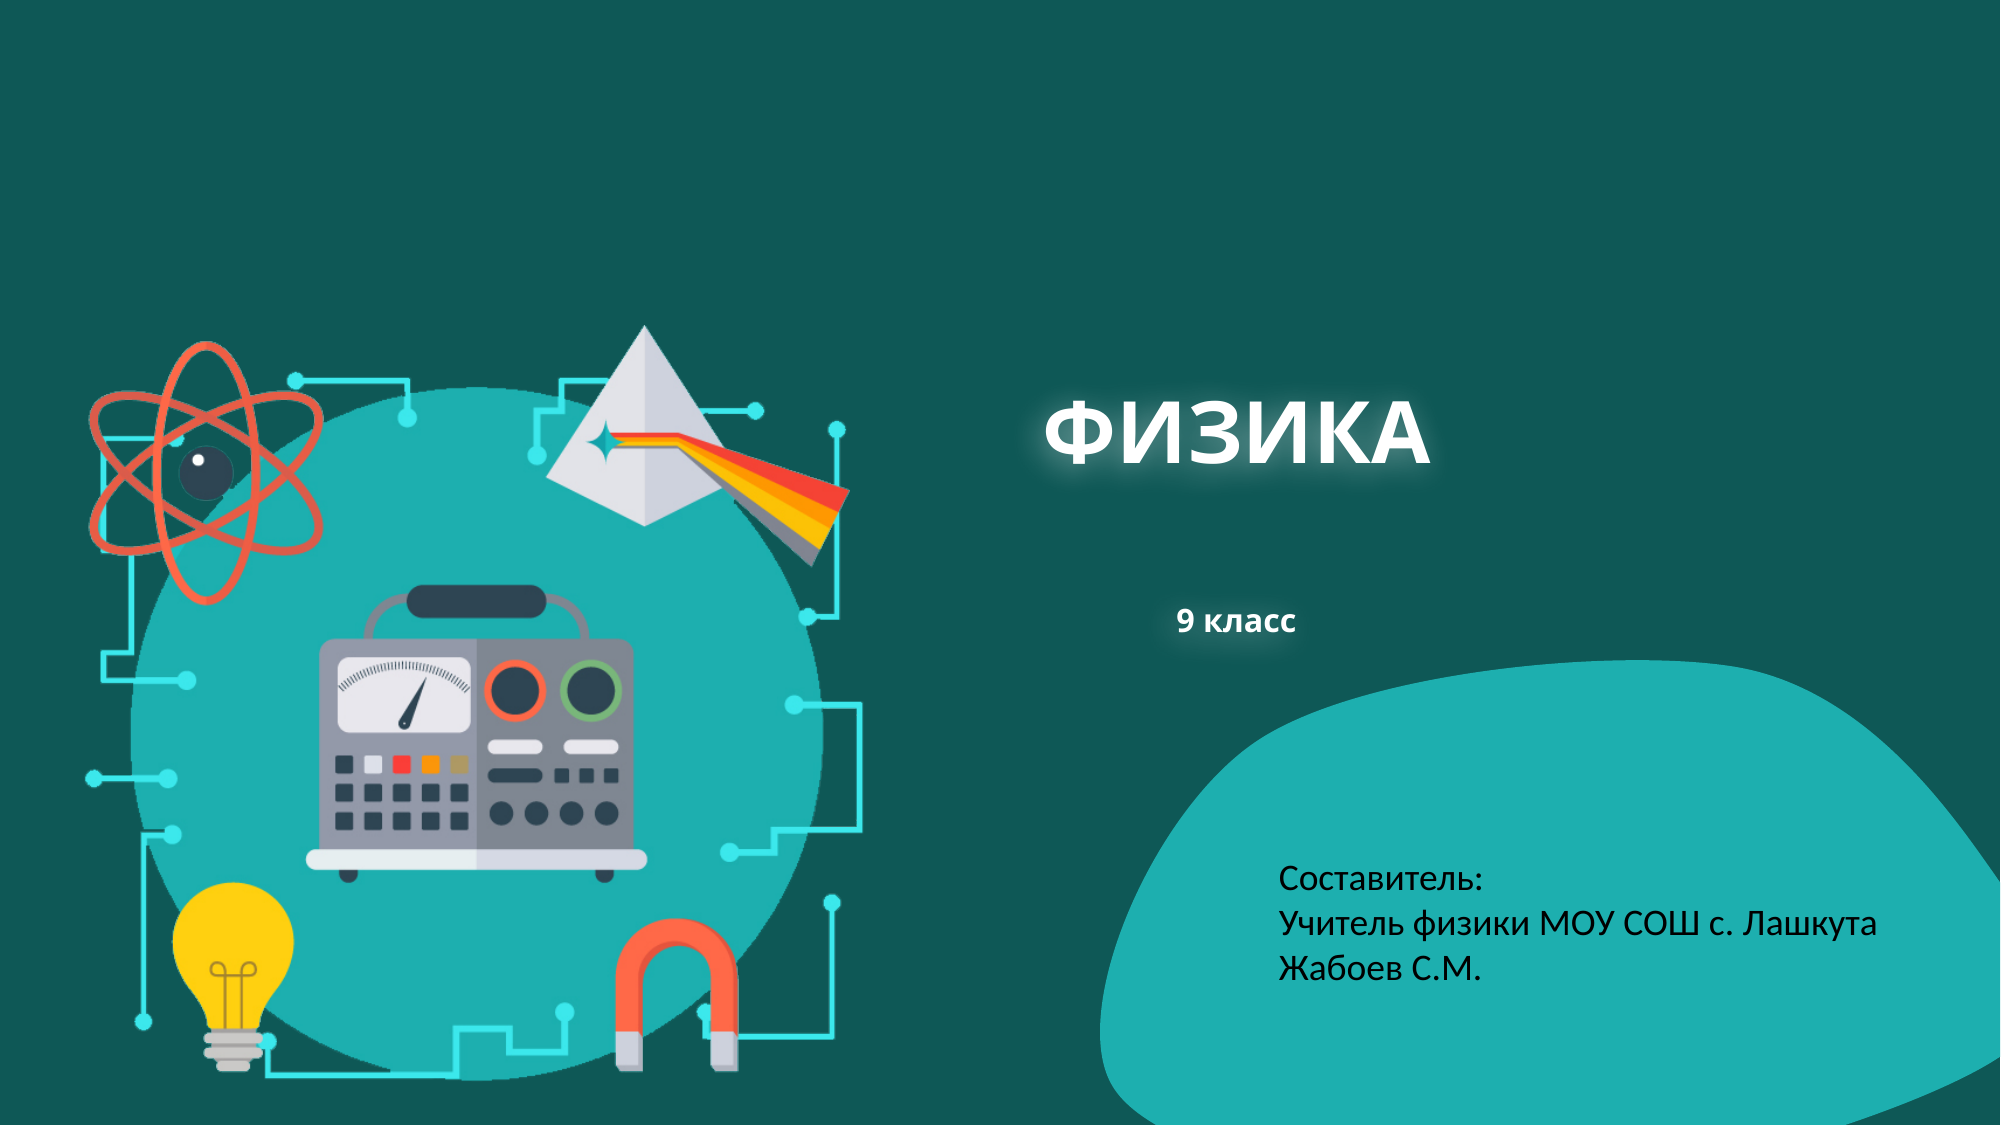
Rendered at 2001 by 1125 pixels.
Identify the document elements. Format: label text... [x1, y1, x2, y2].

picture [0, 262, 928, 1125]
text_box Чем отличаются колебания этих маятников? [490, 385, 928, 658]
title ФИЗИКА 9 класс [500, 376, 1972, 647]
text_box Составитель: Учитель физики МОУ СОШ с. Лашкута Жабоев С.М. [1264, 845, 1894, 996]
